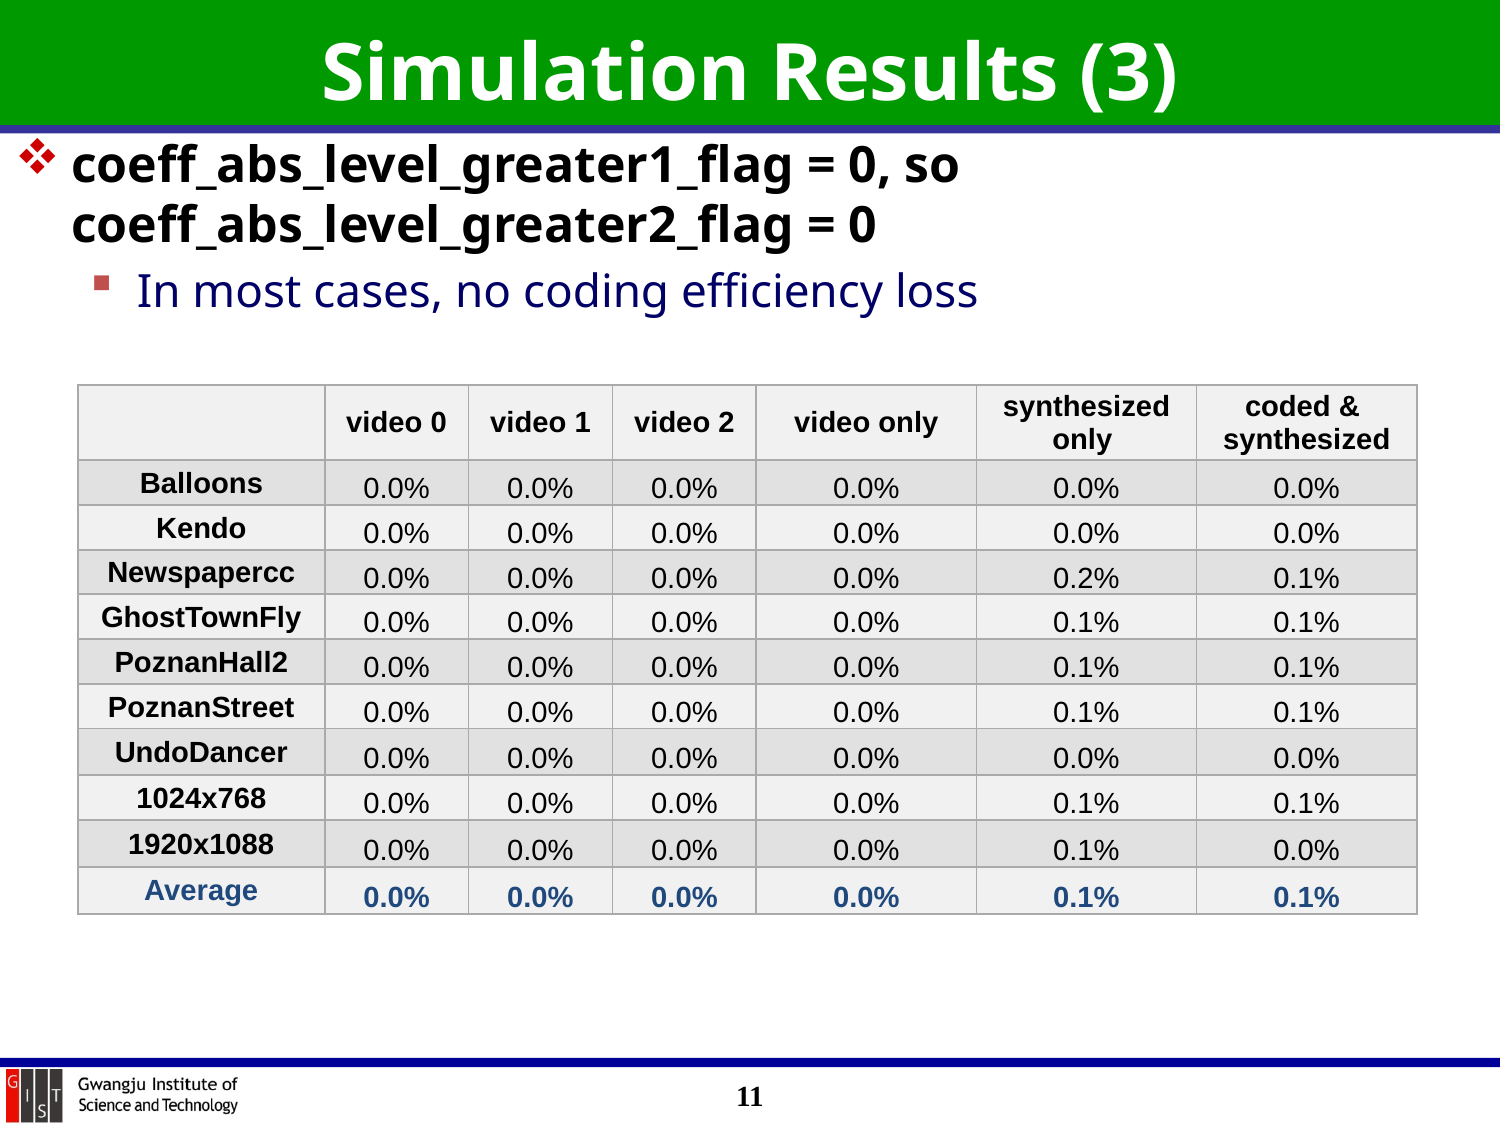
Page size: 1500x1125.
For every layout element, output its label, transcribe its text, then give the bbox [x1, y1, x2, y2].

table_header video 0 [326, 386, 468, 459]
table_header synthesized only [977, 386, 1196, 459]
table_header video only [757, 386, 976, 459]
table_cell 1024x768 [79, 776, 324, 819]
slide_number 11 [575, 1065, 925, 1125]
table_cell 0.0% [326, 640, 468, 683]
table_cell 0.1% [1197, 595, 1416, 638]
table_cell 0.0% [613, 551, 755, 593]
table_cell 0.0% [469, 821, 612, 866]
table_cell 0.1% [1197, 868, 1416, 913]
table_cell 0.0% [613, 685, 755, 728]
table_cell 0.0% [326, 729, 468, 774]
table_cell 0.0% [1197, 506, 1416, 549]
table_cell 0.0% [613, 595, 755, 638]
table_cell 0.1% [977, 640, 1196, 683]
table_cell 0.0% [326, 776, 468, 819]
table_cell PoznanStreet [79, 685, 324, 728]
table_cell 0.0% [326, 685, 468, 728]
table_cell 0.0% [469, 595, 612, 638]
table_cell 0.0% [326, 506, 468, 549]
table_cell 0.0% [977, 729, 1196, 774]
table_cell 0.0% [469, 776, 612, 819]
table_cell 0.0% [757, 776, 976, 819]
table_cell PoznanHall2 [79, 640, 324, 683]
table_cell 0.0% [757, 595, 976, 638]
table_cell 0.0% [469, 461, 612, 504]
table_header video 2 [613, 386, 755, 459]
table_cell Newspapercc [79, 551, 324, 593]
table_cell 0.1% [977, 821, 1196, 866]
table_cell 0.1% [977, 868, 1196, 913]
table_cell 0.0% [1197, 821, 1416, 866]
table_cell Average [79, 868, 324, 913]
table_cell 0.1% [1197, 640, 1416, 683]
table_cell 0.0% [469, 868, 612, 913]
table_cell GhostTownFly [79, 595, 324, 638]
table_cell 0.0% [757, 551, 976, 593]
table_cell 0.0% [326, 461, 468, 504]
picture [6, 1069, 238, 1123]
table_cell 0.0% [757, 685, 976, 728]
table_cell 0.1% [977, 776, 1196, 819]
table_cell 0.0% [469, 729, 612, 774]
table_cell 0.0% [757, 506, 976, 549]
table_cell 0.0% [1197, 729, 1416, 774]
table_cell UndoDancer [79, 729, 324, 774]
table_cell 0.0% [613, 729, 755, 774]
table_cell 0.1% [1197, 685, 1416, 728]
table_cell 0.0% [469, 640, 612, 683]
table_header coded & synthesized [1197, 386, 1416, 459]
table_cell 0.2% [977, 551, 1196, 593]
table_cell 0.0% [326, 821, 468, 866]
table_cell Kendo [79, 506, 324, 549]
table_cell 0.0% [613, 868, 755, 913]
table_cell 0.1% [1197, 776, 1416, 819]
table_cell 0.0% [613, 776, 755, 819]
table_cell 0.1% [977, 685, 1196, 728]
title Simulation Results (3) [0, 12, 1500, 123]
table_cell 0.0% [757, 729, 976, 774]
table_cell 0.1% [1197, 551, 1416, 593]
table_cell 0.0% [1197, 461, 1416, 504]
table_cell 0.0% [613, 506, 755, 549]
table_header video 1 [469, 386, 612, 459]
table_cell 0.0% [757, 868, 976, 913]
table_header [79, 386, 324, 459]
table_cell 0.0% [326, 551, 468, 593]
table_cell 0.0% [977, 506, 1196, 549]
table_cell 0.0% [757, 461, 976, 504]
table_cell 0.0% [326, 595, 468, 638]
table_cell 0.0% [613, 640, 755, 683]
table_cell 0.0% [469, 506, 612, 549]
table_cell 0.1% [977, 595, 1196, 638]
table_cell 0.0% [469, 685, 612, 728]
table_cell 0.0% [977, 461, 1196, 504]
table_cell 0.0% [757, 640, 976, 683]
table_cell 0.0% [326, 868, 468, 913]
table_cell 0.0% [613, 461, 755, 504]
table_cell 1920x1088 [79, 821, 324, 866]
table_cell 0.0% [469, 551, 612, 593]
list coeff_abs_level_greater1_flag = 0, so coeff_abs_level_greater2_flag = 0 In most cases, no coding efficiency loss [0, 123, 1500, 1039]
table_cell 0.0% [613, 821, 755, 866]
table_cell Balloons [79, 461, 324, 504]
table_cell 0.0% [757, 821, 976, 866]
